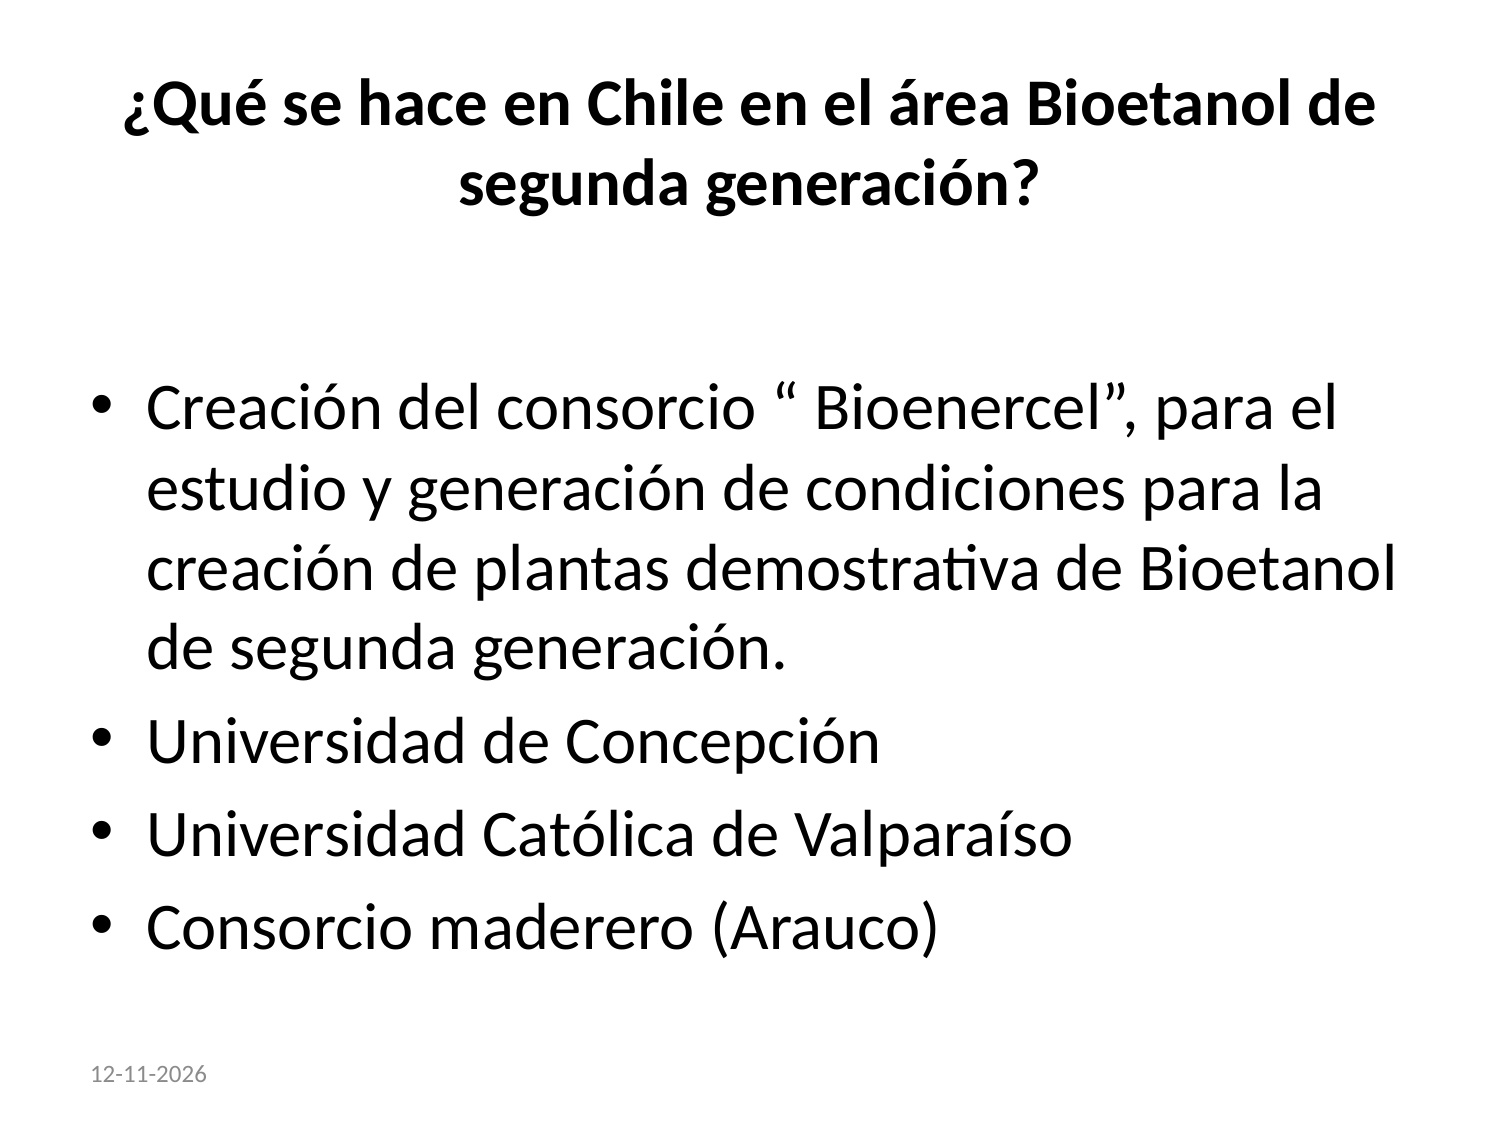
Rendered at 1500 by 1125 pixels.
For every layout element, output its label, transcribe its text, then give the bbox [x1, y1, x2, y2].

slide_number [75, 1042, 425, 1103]
title ¿Qué se hace en Chile en el área Bioetanol de segunda generación? [75, 45, 1425, 233]
list Creación del consorcio “ Bioenercel”, para el estudio y generación de condiciones para la creación de plantas demostrativa de Bioetanol de segunda generación. Universidad de Concepción Universidad Católica de Valparaíso Consorcio maderero (Arauco) [75, 262, 1425, 1005]
